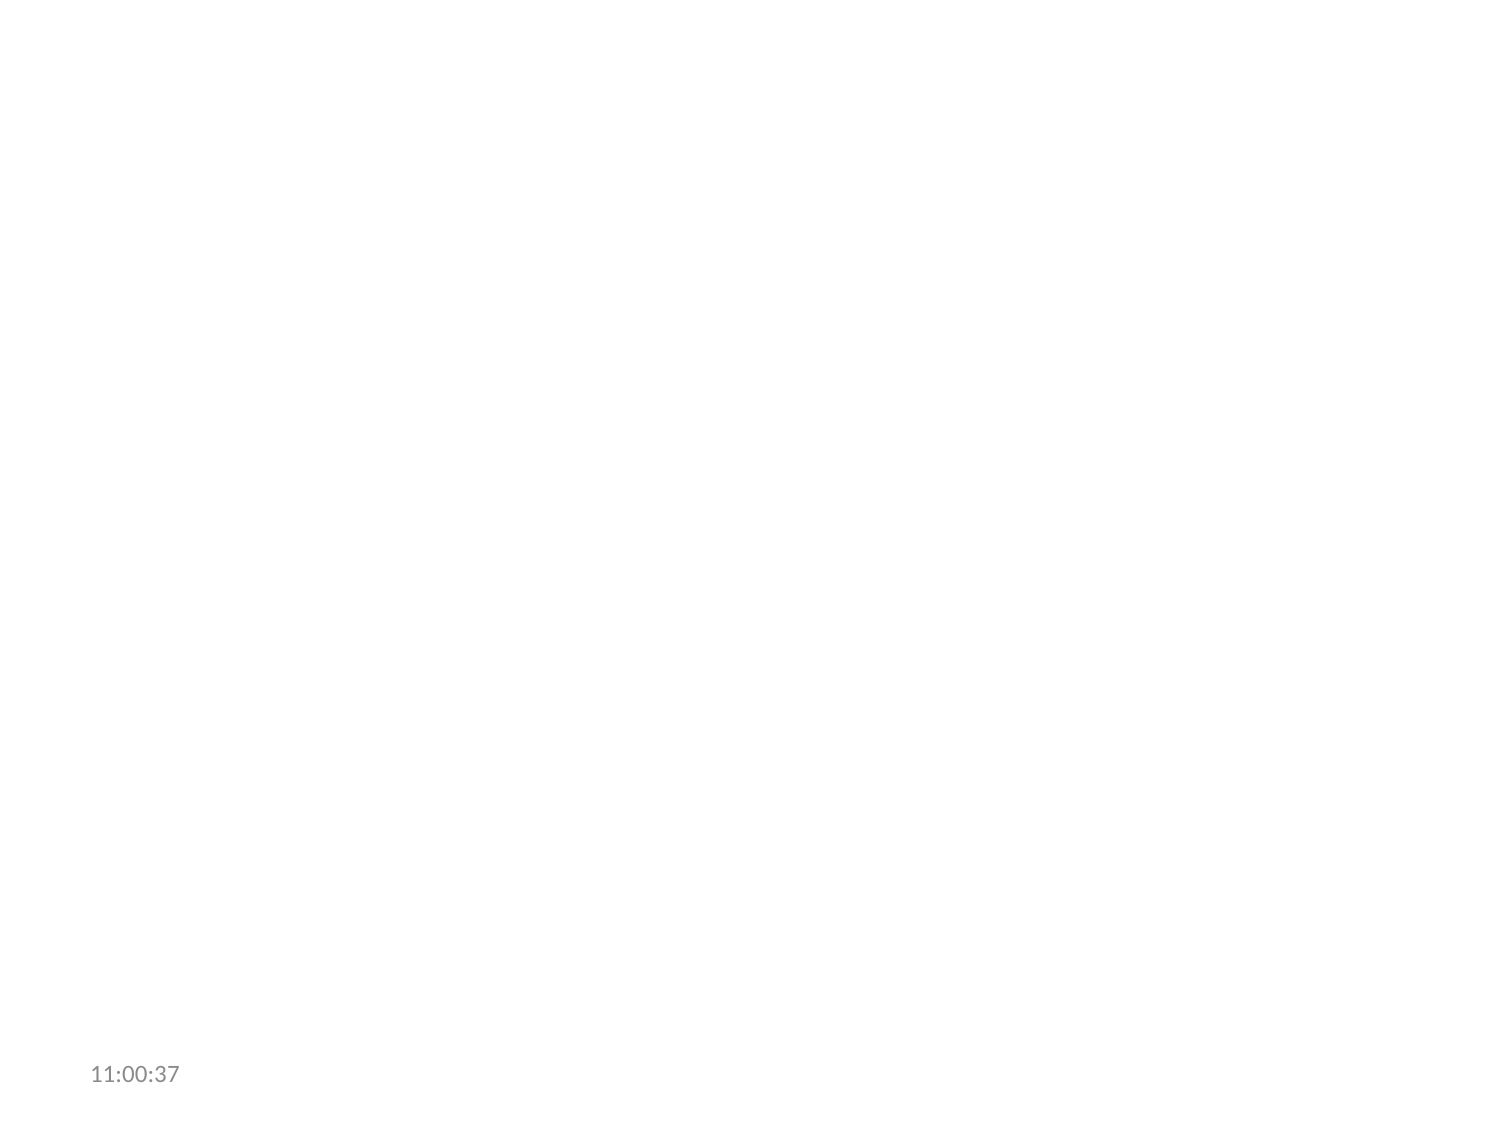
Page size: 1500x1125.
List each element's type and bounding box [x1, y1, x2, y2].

slide_number [75, 1042, 425, 1103]
